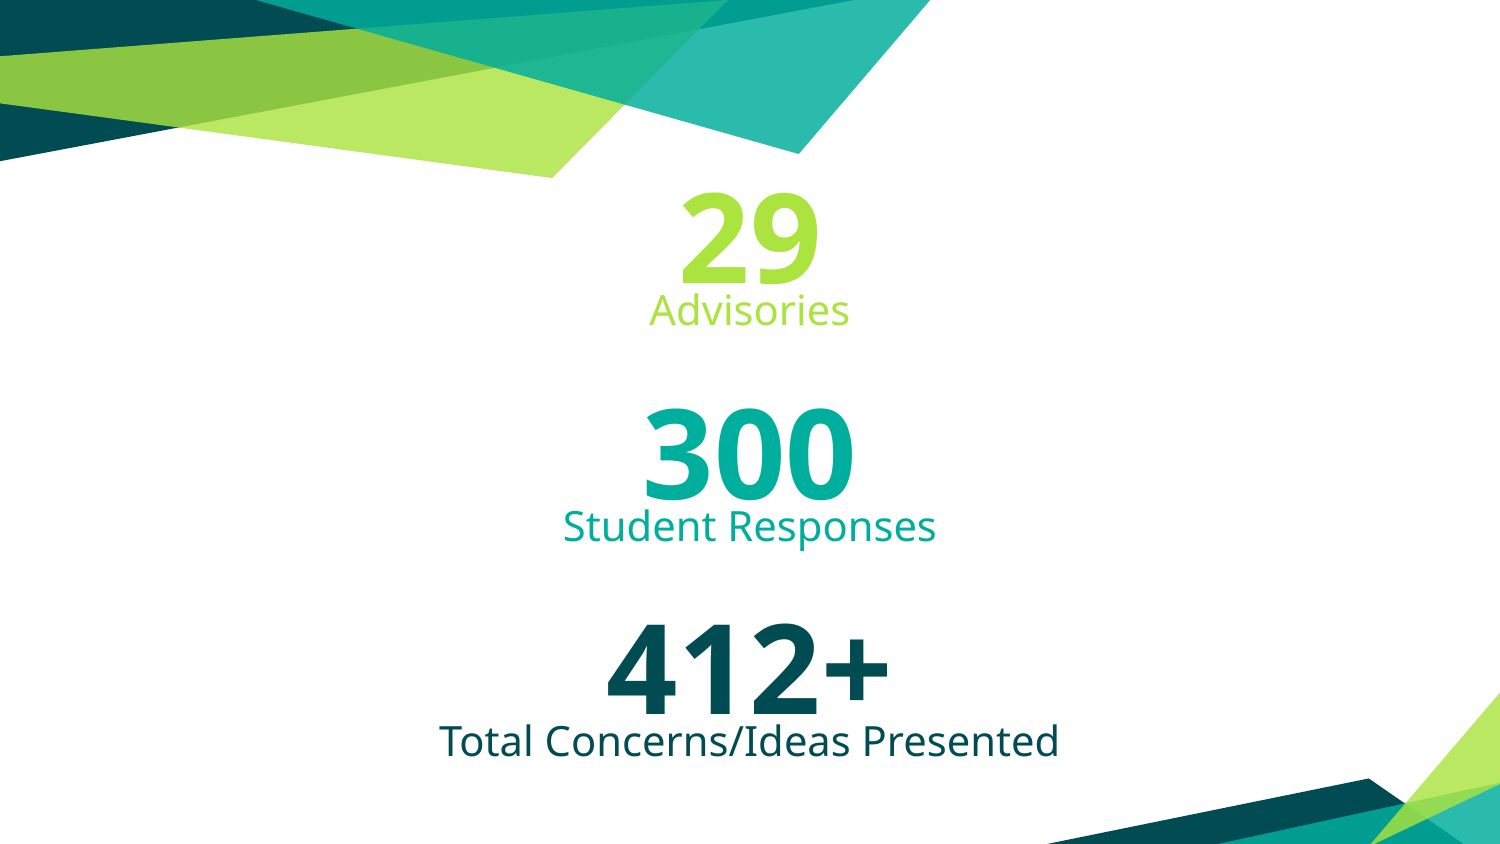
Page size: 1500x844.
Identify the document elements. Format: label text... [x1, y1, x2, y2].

title 29 [262, 143, 1238, 268]
subtitle Total Concerns/Ideas Presented [262, 700, 1238, 777]
subtitle Advisories [262, 268, 1238, 345]
title 300 [262, 359, 1238, 484]
subtitle Student Responses [262, 484, 1238, 561]
title 412+ [262, 575, 1238, 700]
